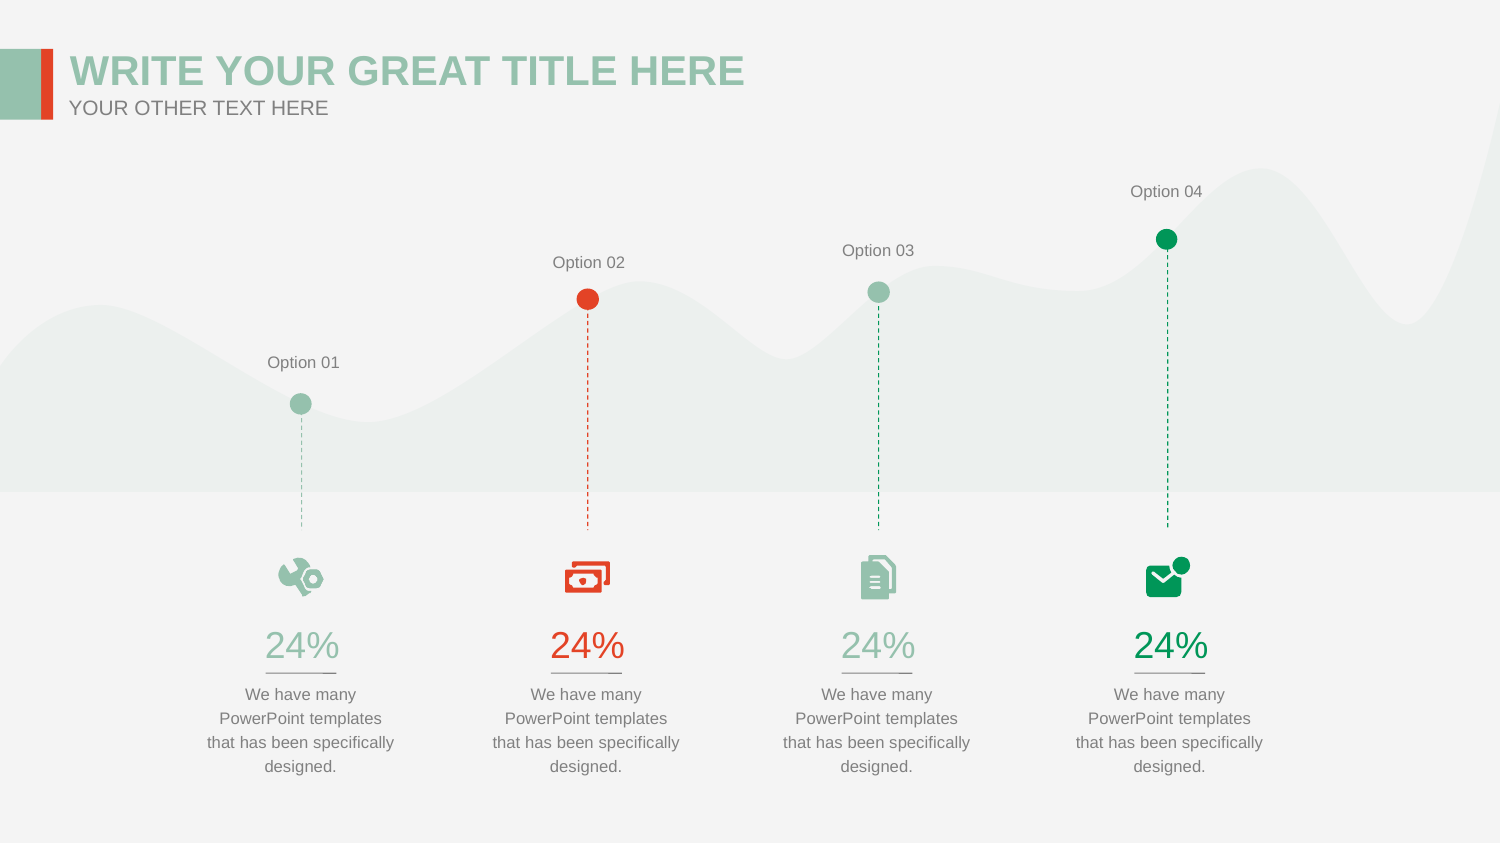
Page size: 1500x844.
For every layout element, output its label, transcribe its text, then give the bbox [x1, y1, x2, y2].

text_box Option 04 [1115, 173, 1218, 209]
text_box We have many PowerPoint templates that has been specifically designed. [1075, 680, 1265, 776]
text_box [576, 288, 599, 310]
text_box 24% [535, 613, 640, 674]
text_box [277, 555, 324, 598]
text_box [1145, 555, 1191, 598]
text_box WRITE YOUR GREAT TITLE HERE [55, 36, 761, 102]
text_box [0, 48, 54, 120]
text_box Option 01 [252, 344, 355, 380]
text_box [861, 555, 897, 600]
text_box We have many PowerPoint templates that has been specifically designed. [206, 680, 396, 776]
text_box We have many PowerPoint templates that has been specifically designed. [491, 680, 681, 776]
text_box We have many PowerPoint templates that has been specifically designed. [782, 680, 972, 776]
text_box Option 02 [537, 244, 641, 280]
text_box Option 03 [827, 232, 930, 268]
text_box YOUR OTHER TEXT HERE [54, 86, 344, 127]
text_box [289, 393, 312, 415]
text_box 24% [826, 613, 931, 674]
text_box [0, 102, 1500, 492]
text_box [1155, 228, 1178, 250]
text_box 24% [1118, 613, 1224, 674]
text_box [867, 281, 890, 303]
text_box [564, 561, 611, 593]
text_box 24% [250, 613, 355, 674]
